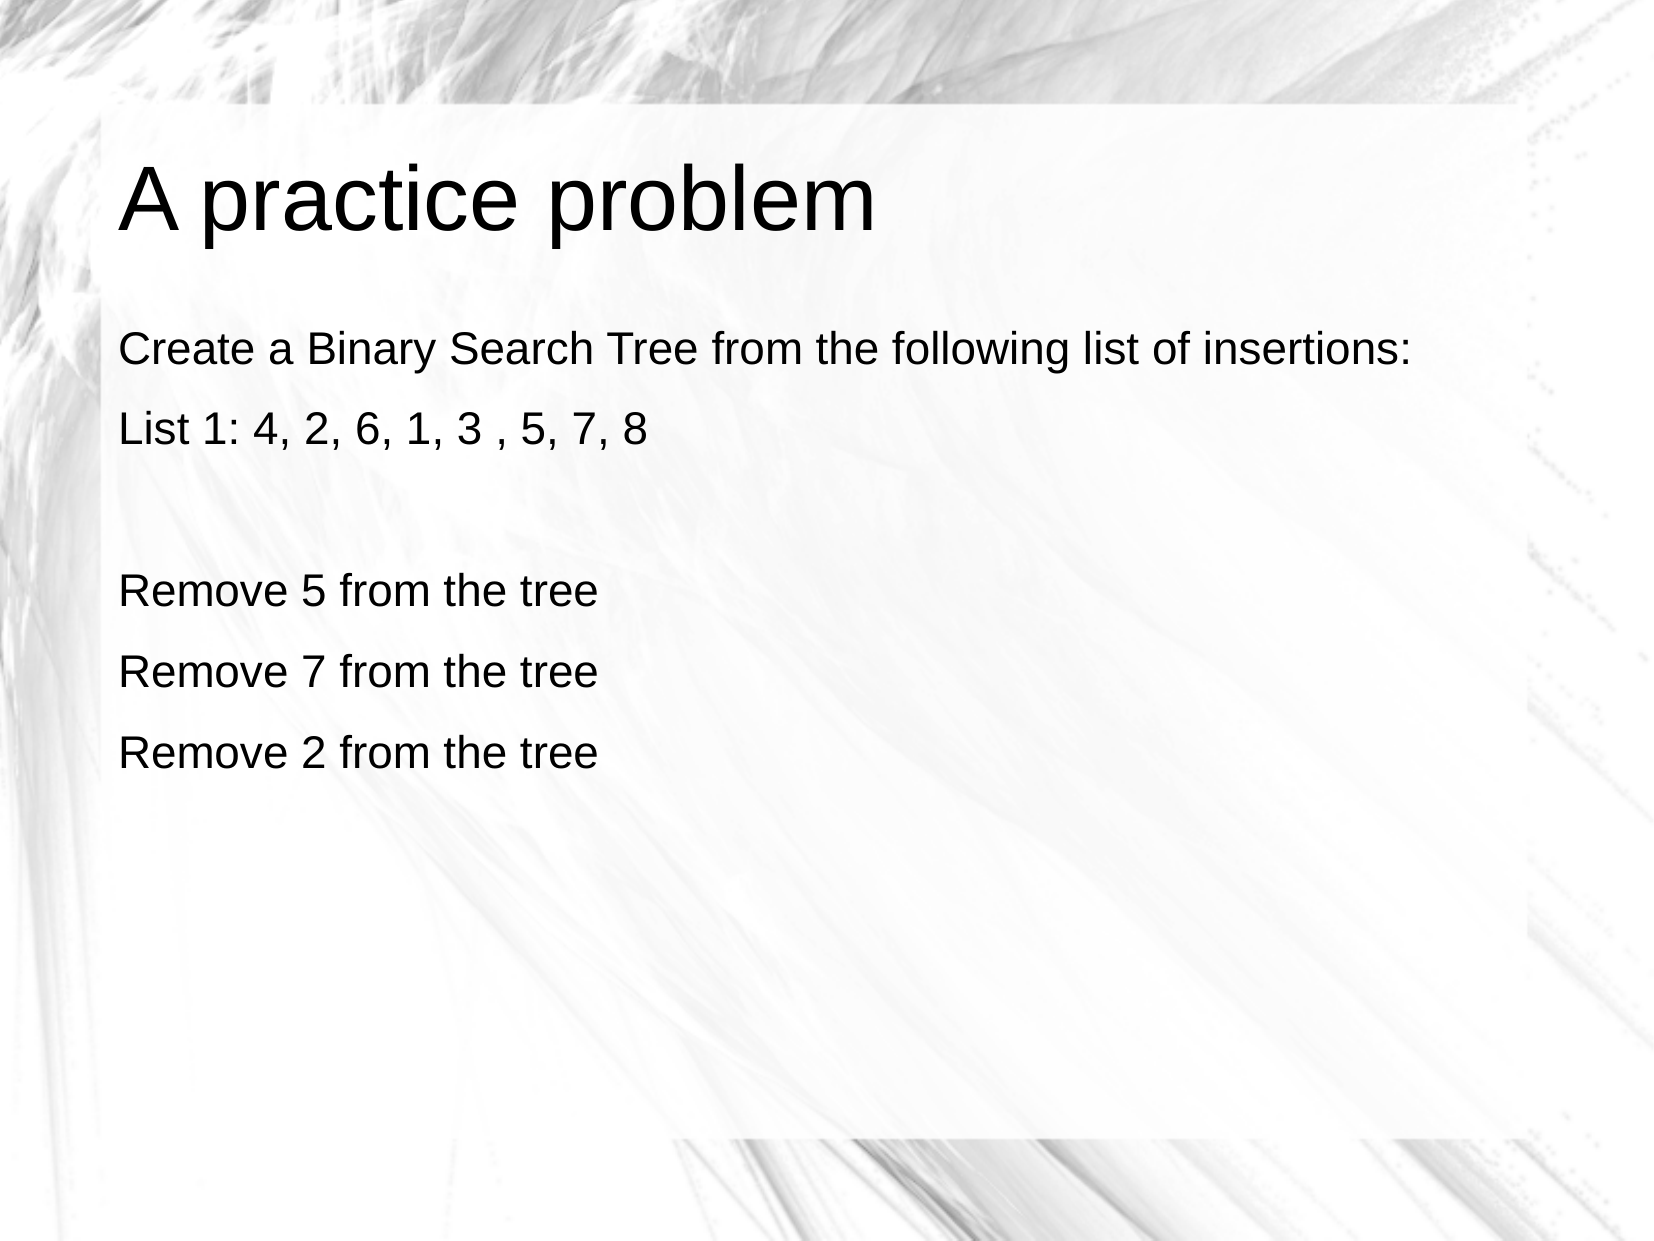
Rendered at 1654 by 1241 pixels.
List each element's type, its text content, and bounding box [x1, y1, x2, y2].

picture [0, 0, 1654, 1241]
title A practice problem [118, 93, 1506, 299]
list Create a Binary Search Tree from the following list of insertions: List 1: 4, 2, 6, 1, 3 , 5, 7, 8 Remove 5 from the tree Remove 7 from the tree Remove 2 from the tree [118, 319, 1571, 1109]
